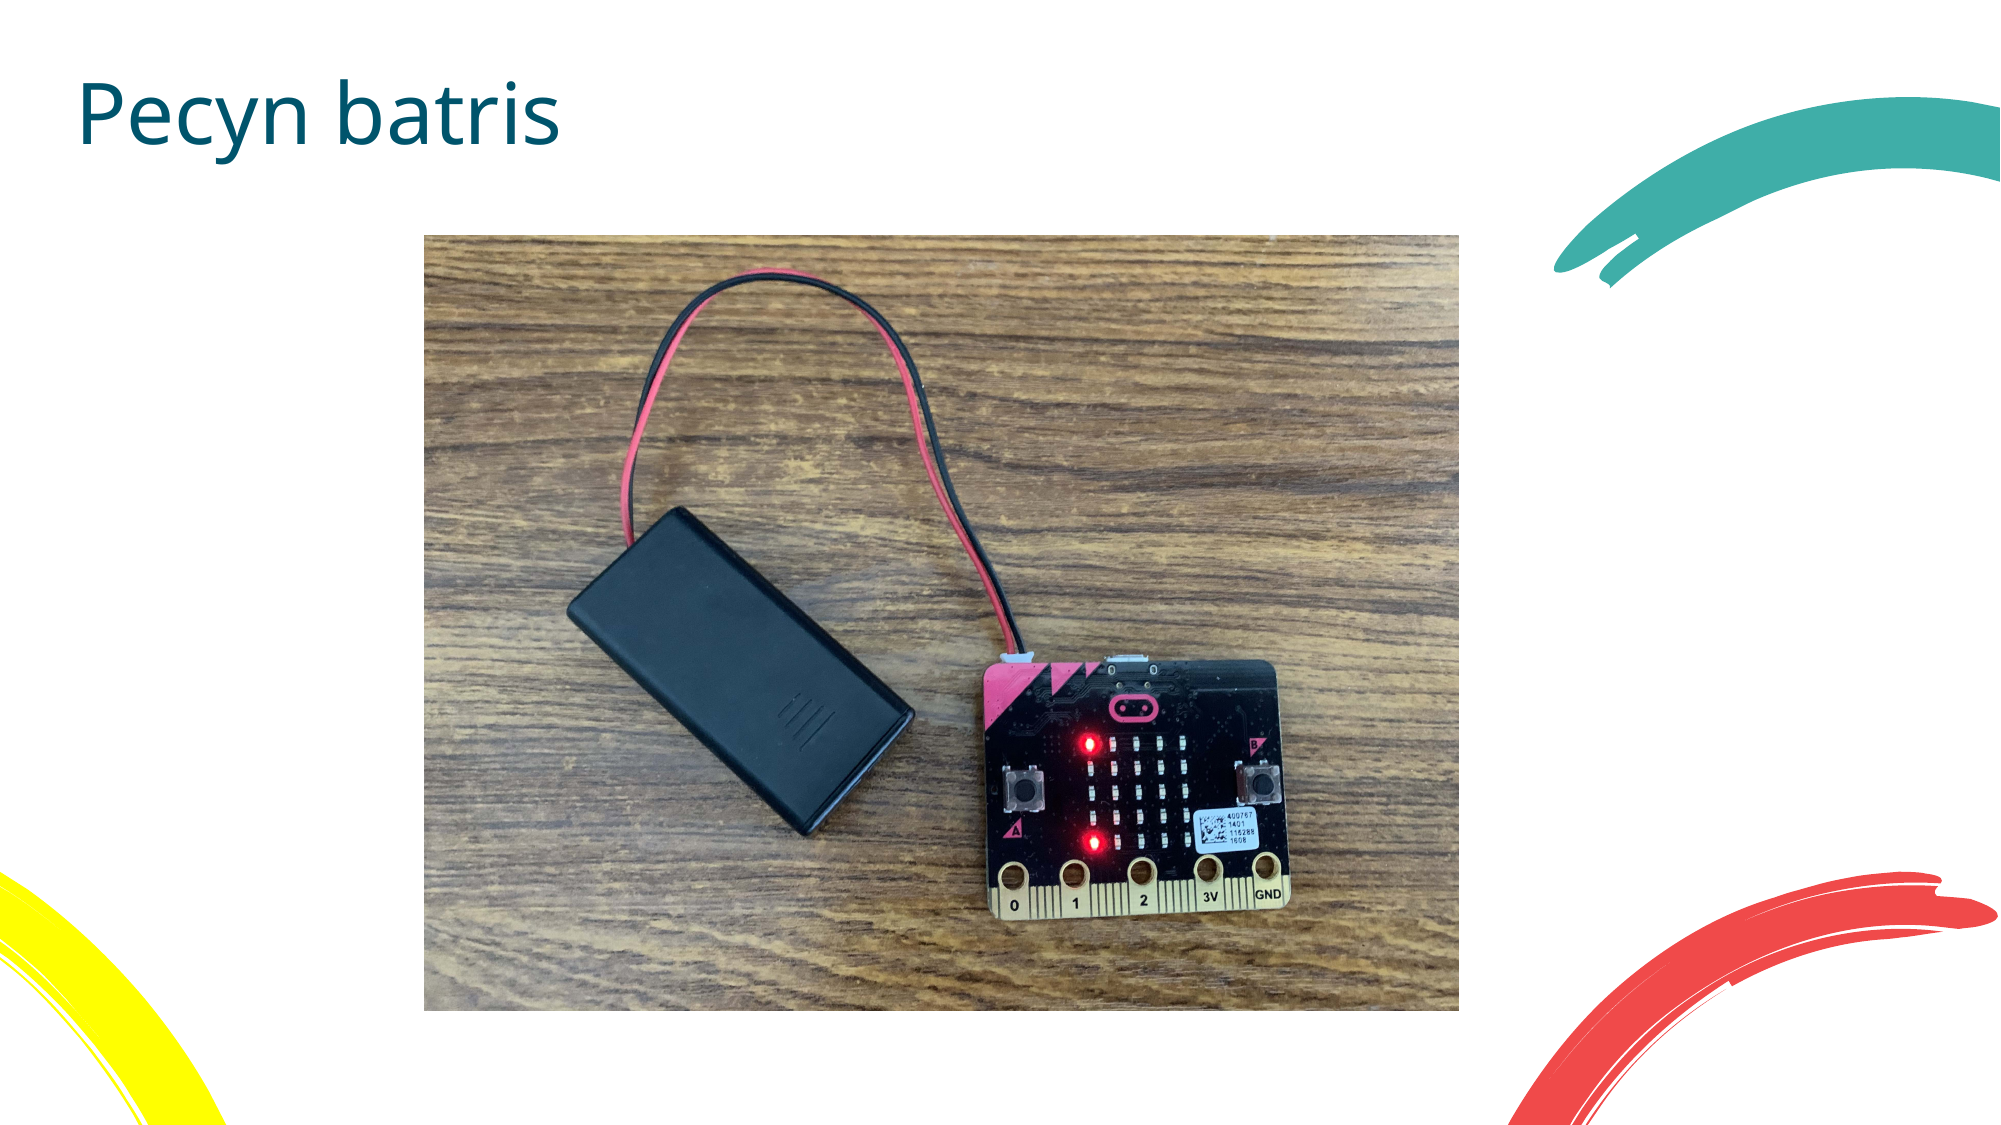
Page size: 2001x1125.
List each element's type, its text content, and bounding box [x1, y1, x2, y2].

title Pecyn batris [55, 50, 1828, 184]
picture [424, 235, 1459, 1012]
